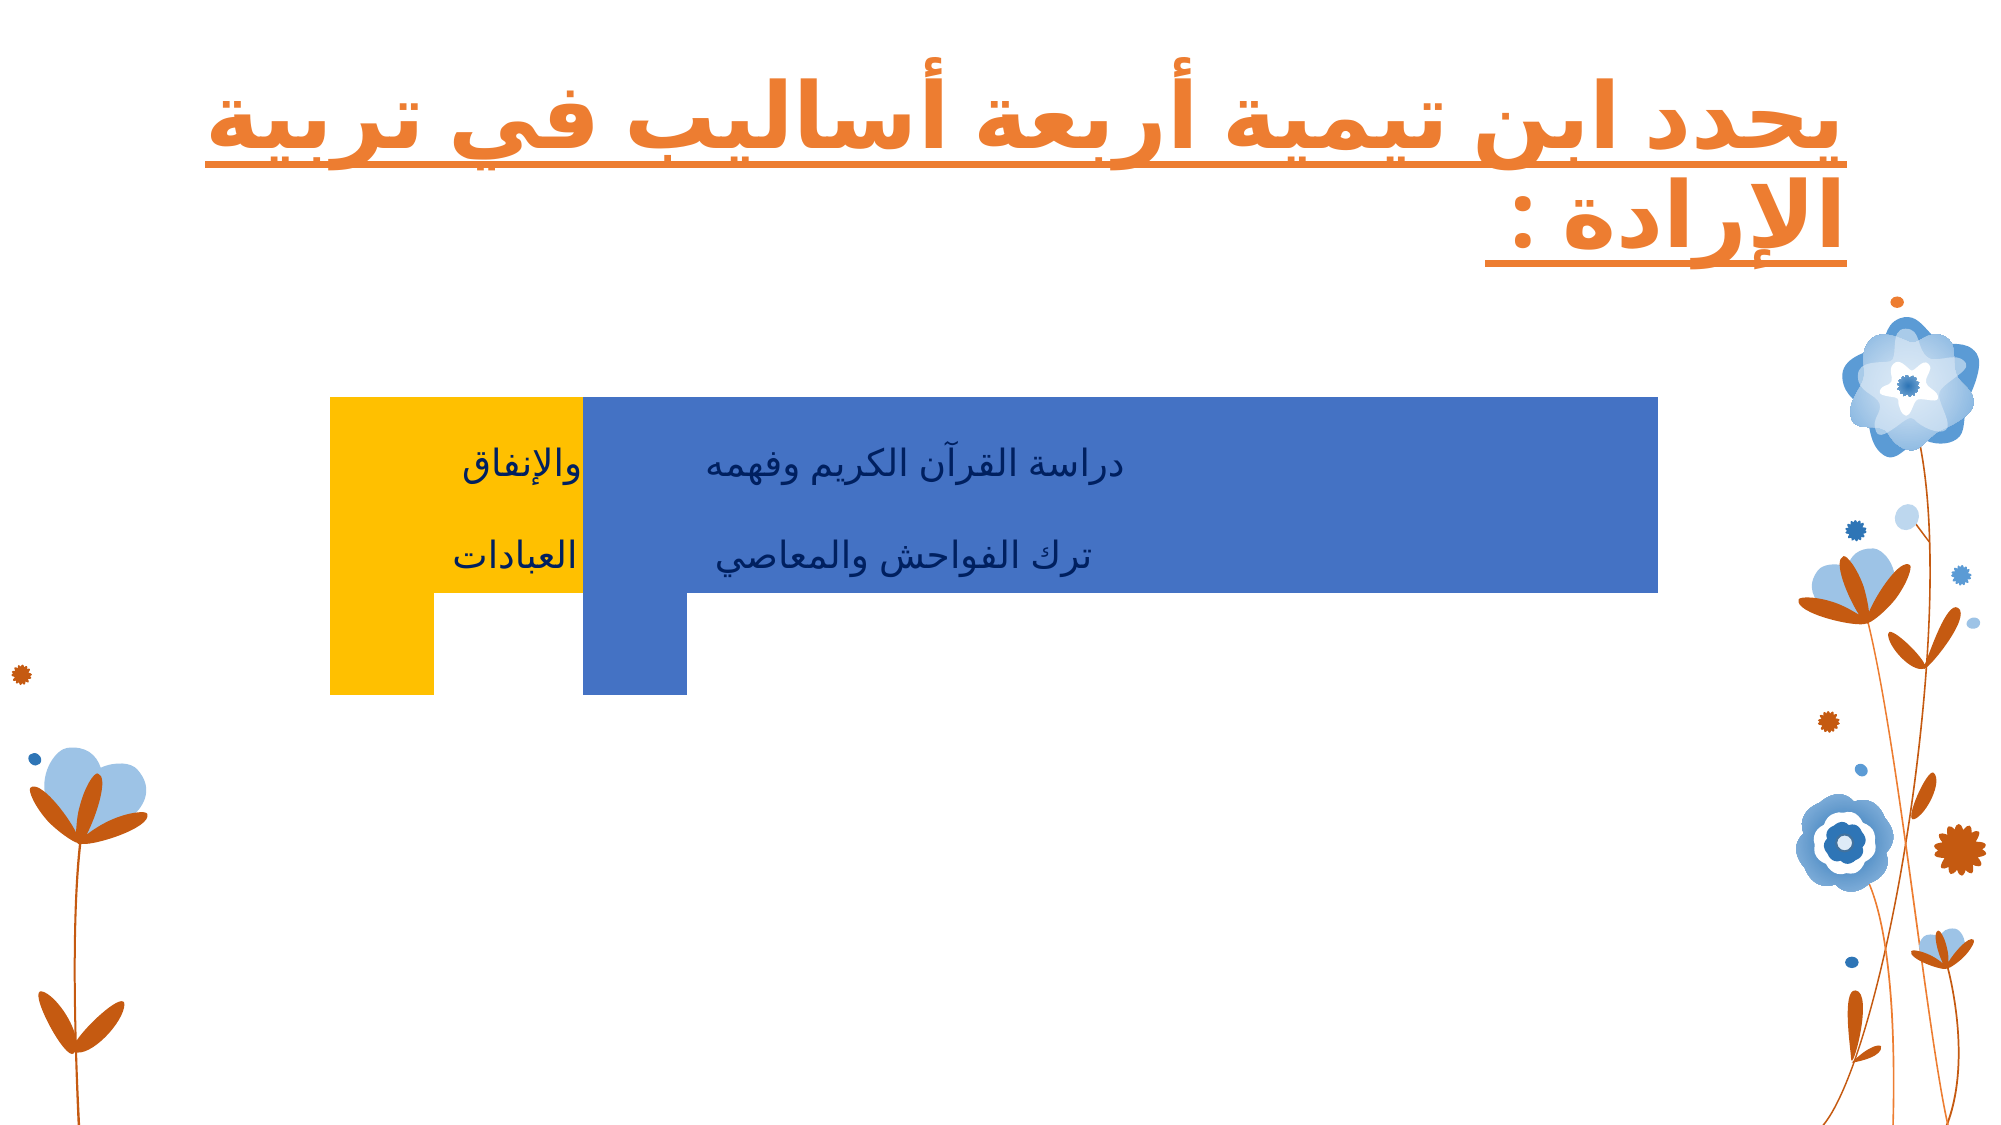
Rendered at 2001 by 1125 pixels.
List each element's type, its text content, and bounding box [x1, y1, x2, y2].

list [331, 446, 1660, 933]
title يحدد ابن تيمية أربعة أساليب في تربية الإرادة : [137, 59, 1863, 278]
